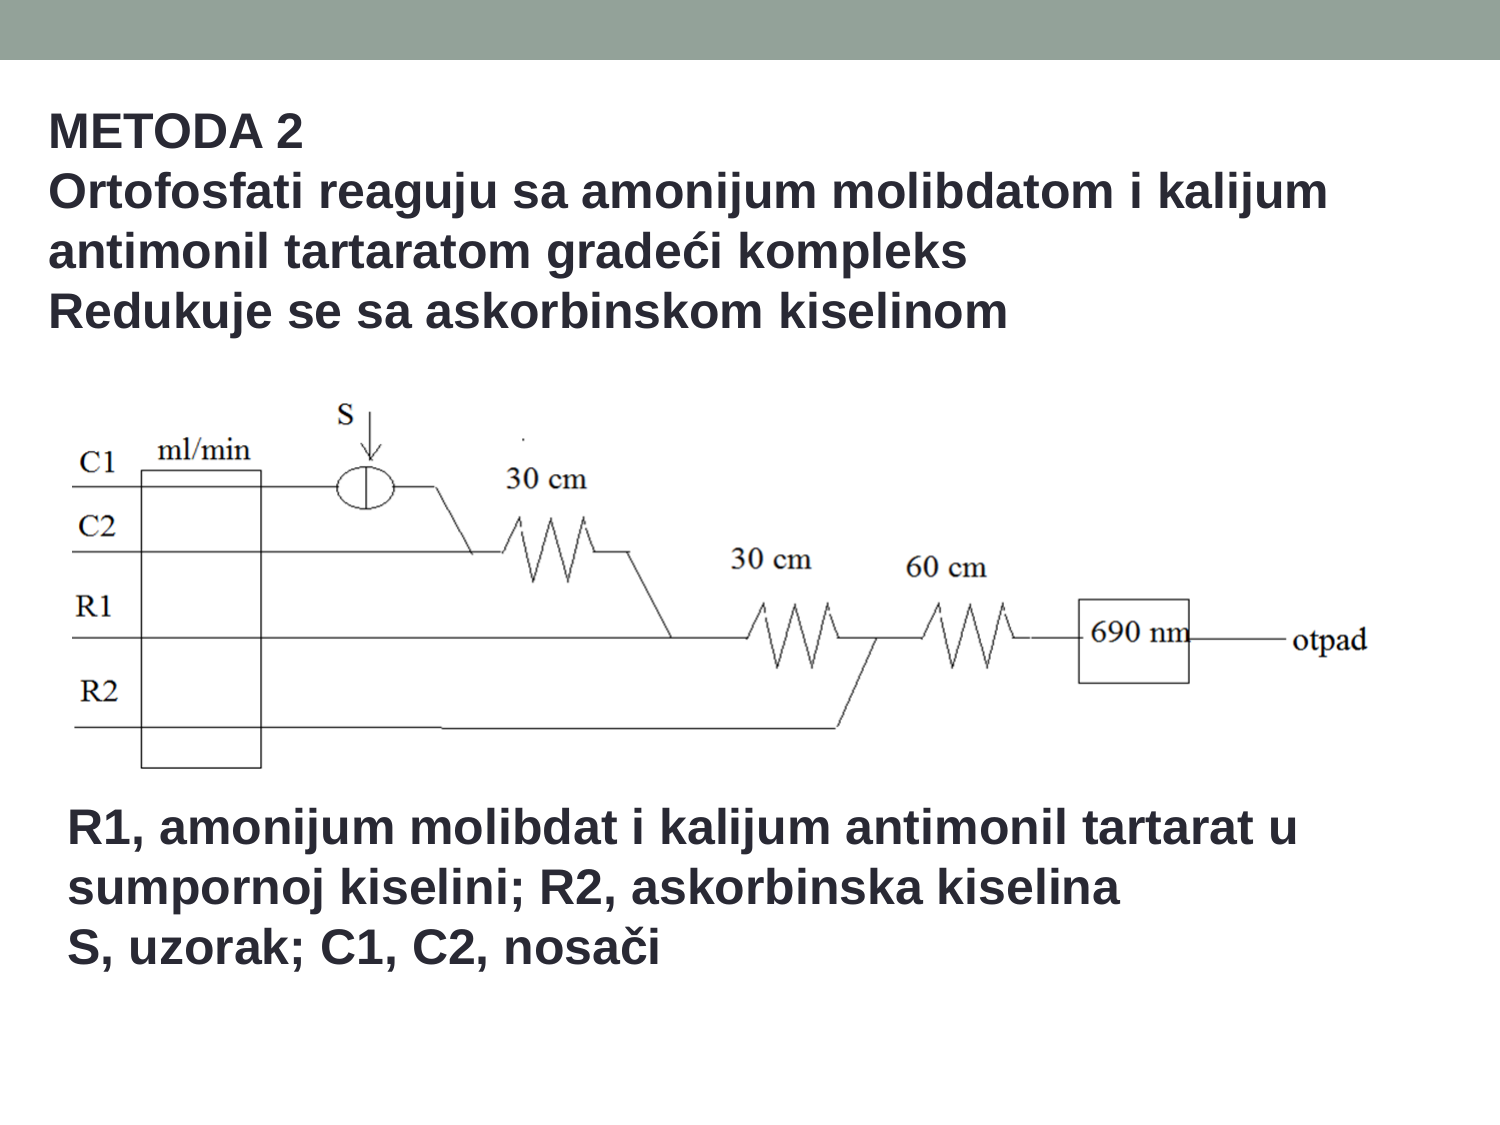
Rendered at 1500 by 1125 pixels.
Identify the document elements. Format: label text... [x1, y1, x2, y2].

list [72, 356, 1384, 793]
text_box R1, amonijum molibdat i kalijum antimonil tartarat u sumpornoj kiselini; R2, askorbinska kiselina S, uzorak; C1, C2, nosači [53, 786, 1365, 982]
text_box METODA 2 Ortofosfati reaguju sa amonijum molibdatom i kalijum antimonil tartaratom gradeći kompleks Redukuje se sa askorbinskom kiselinom [33, 30, 1384, 346]
